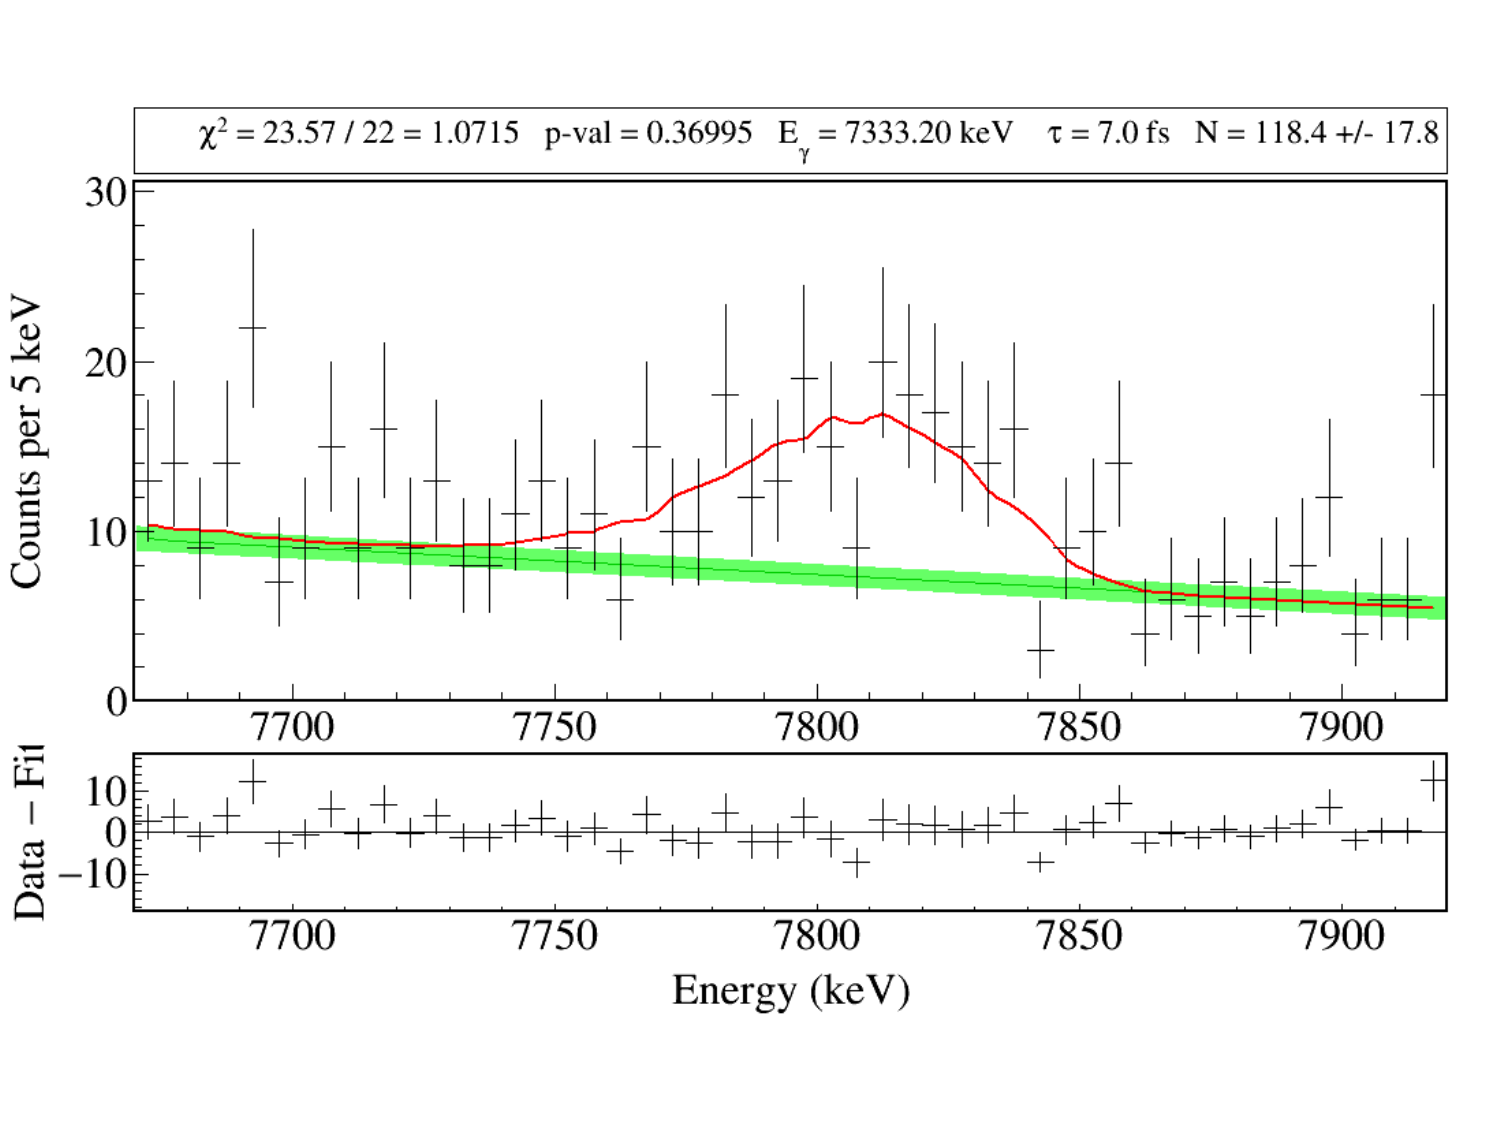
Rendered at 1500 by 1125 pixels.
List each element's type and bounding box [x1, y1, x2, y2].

picture [0, 102, 1500, 1023]
